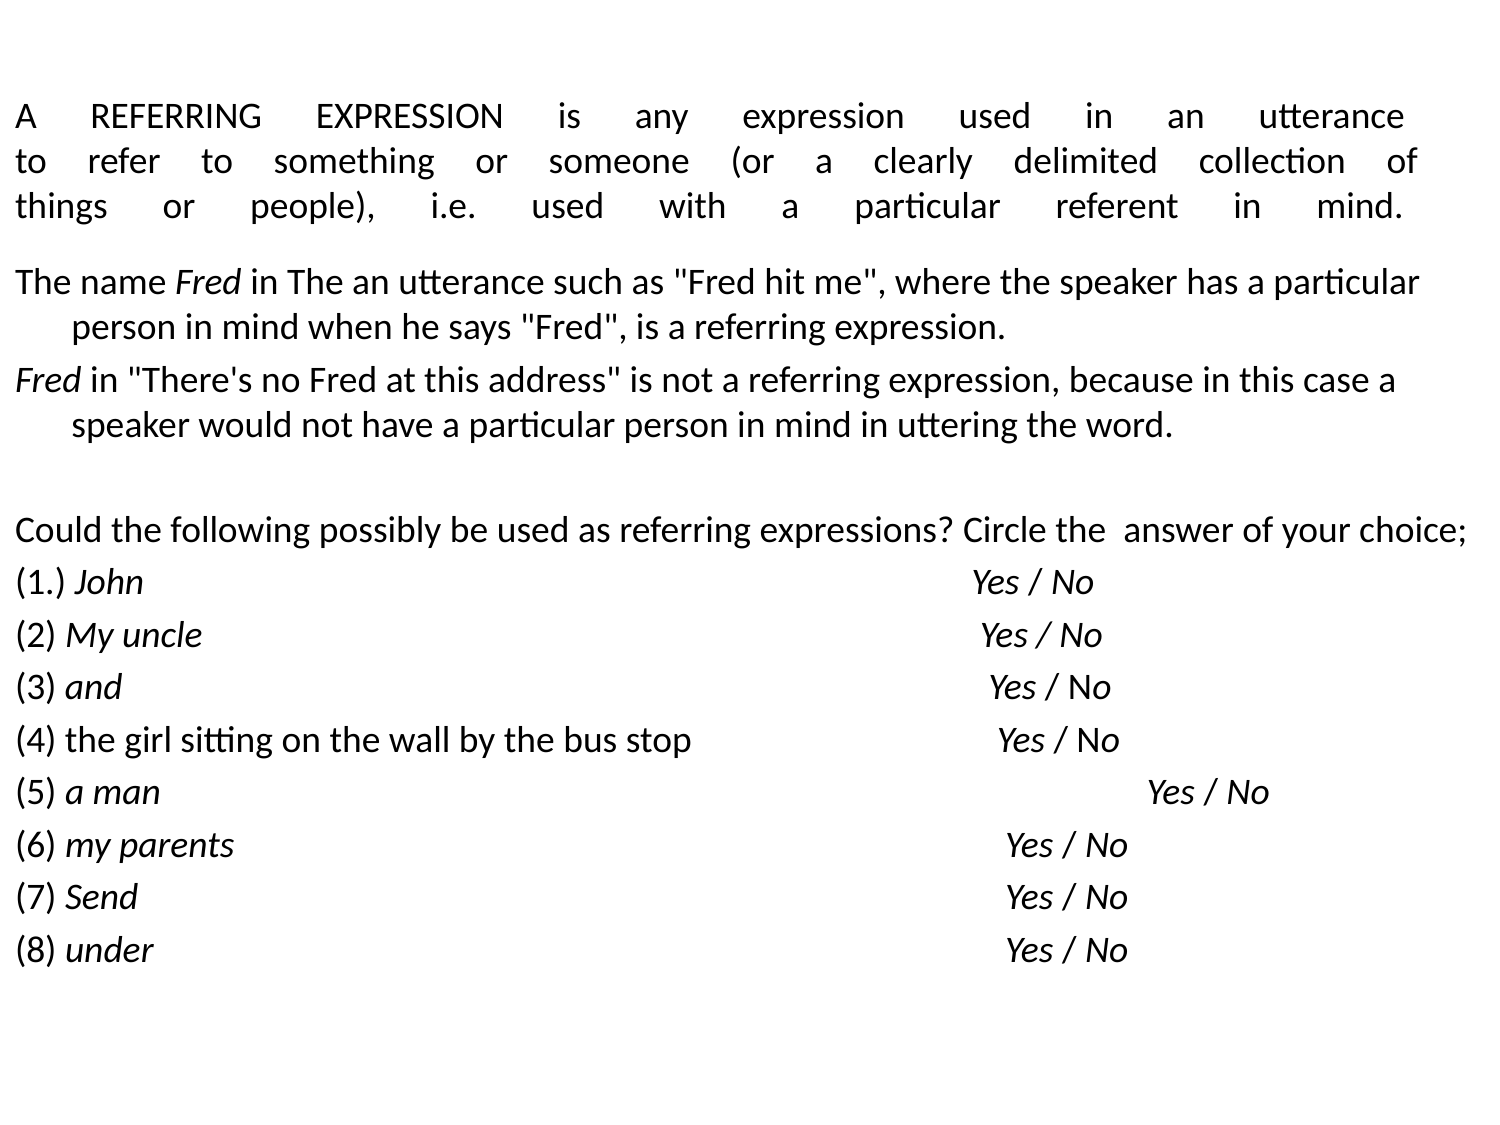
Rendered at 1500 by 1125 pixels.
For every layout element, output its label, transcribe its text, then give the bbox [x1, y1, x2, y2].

list The name Fred in The an utterance such as "Fred hit me", where the speaker has a particular person in mind when he says "Fred", is a referring expression. Fred in "There's no Fred at this address" is not a referring expression, because in this case a speaker would not have a particular person in mind in uttering the word. Could the following possibly be used as referring expressions? Circle the answer of your choice; (1.) John Yes / No (2) My uncle Yes / No (3) and Yes / No (4) the girl sitting on the wall by the bus stop Yes / No (5) a man Yes / No (6) my parents Yes / No (7) Send Yes / No (8) under Yes / No [0, 249, 1500, 1088]
title A REFERRING EXPRESSION is any expression used in an utterance to refer to something or someone (or a clearly delimited collection of things or people), i.e. used with a particular referent in mind. [0, 87, 1475, 249]
